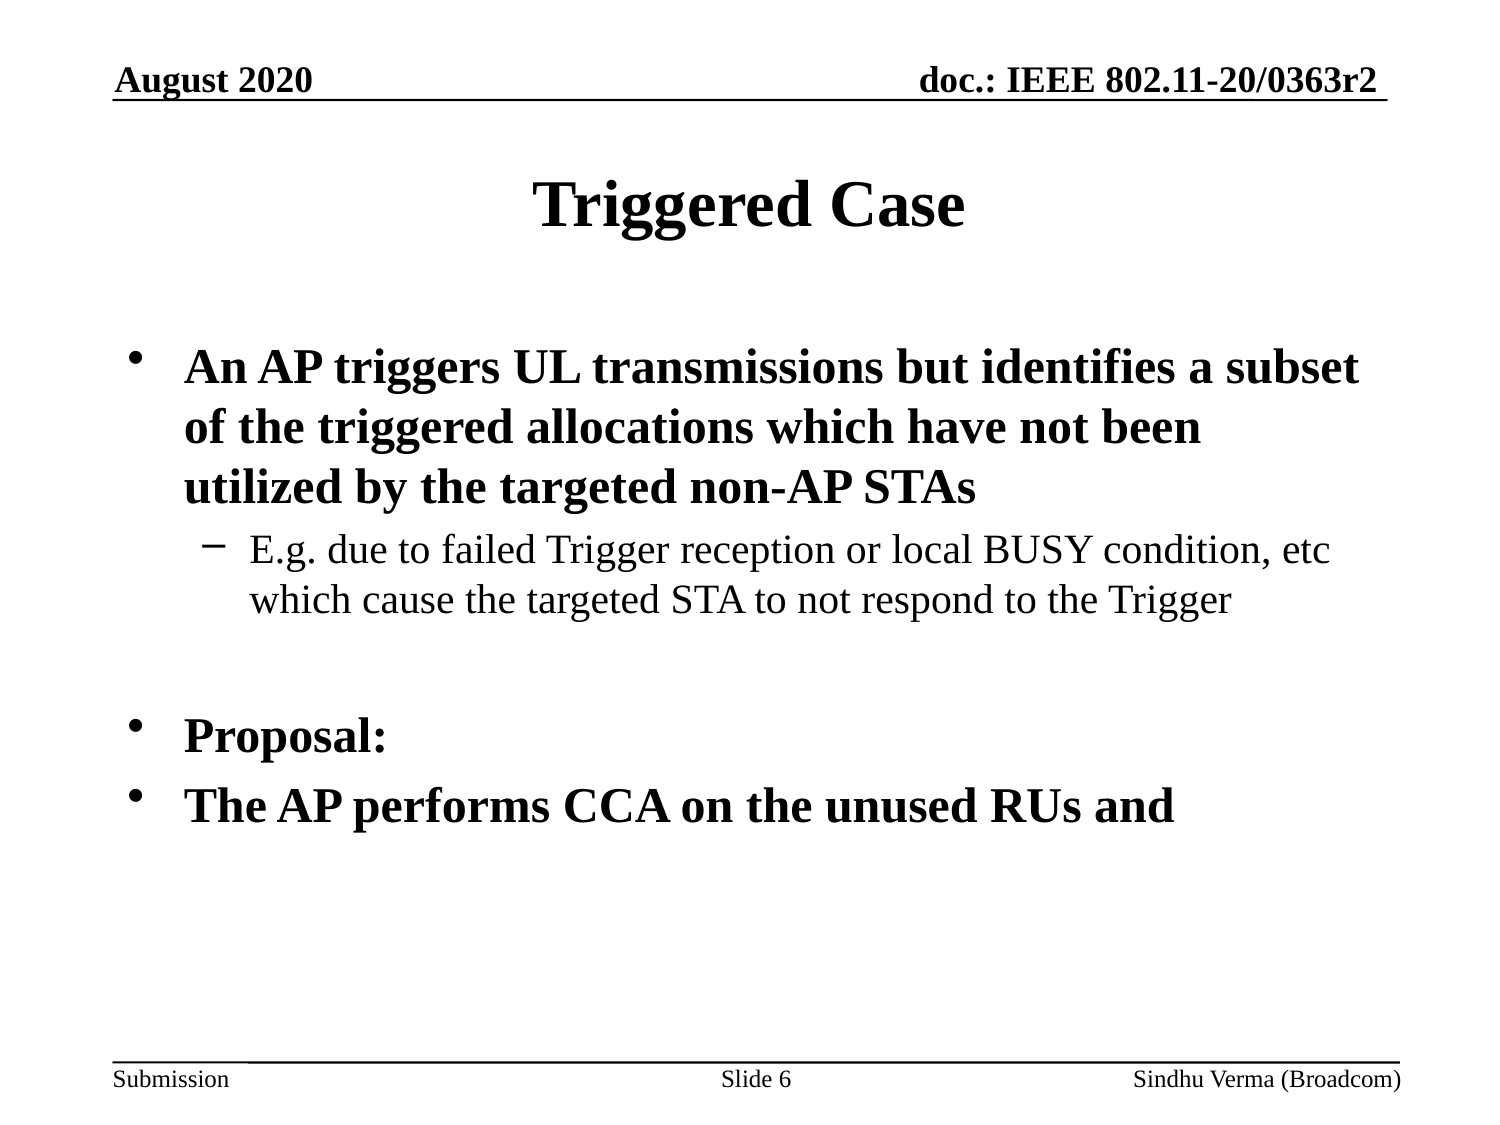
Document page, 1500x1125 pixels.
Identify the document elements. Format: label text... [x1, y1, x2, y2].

slide_number Slide 6 [712, 1061, 800, 1093]
title Triggered Case [112, 112, 1388, 288]
footer Sindhu Verma (Broadcom) [1129, 1061, 1402, 1093]
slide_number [114, 54, 316, 101]
list An AP triggers UL transmissions but identifies a subset of the triggered allocations which have not been utilized by the targeted non-AP STAs E.g. due to failed Trigger reception or local BUSY condition, etc which cause the targeted STA to not respond to the Trigger Proposal: The AP performs CCA on the unused RUs and [112, 326, 1388, 1002]
